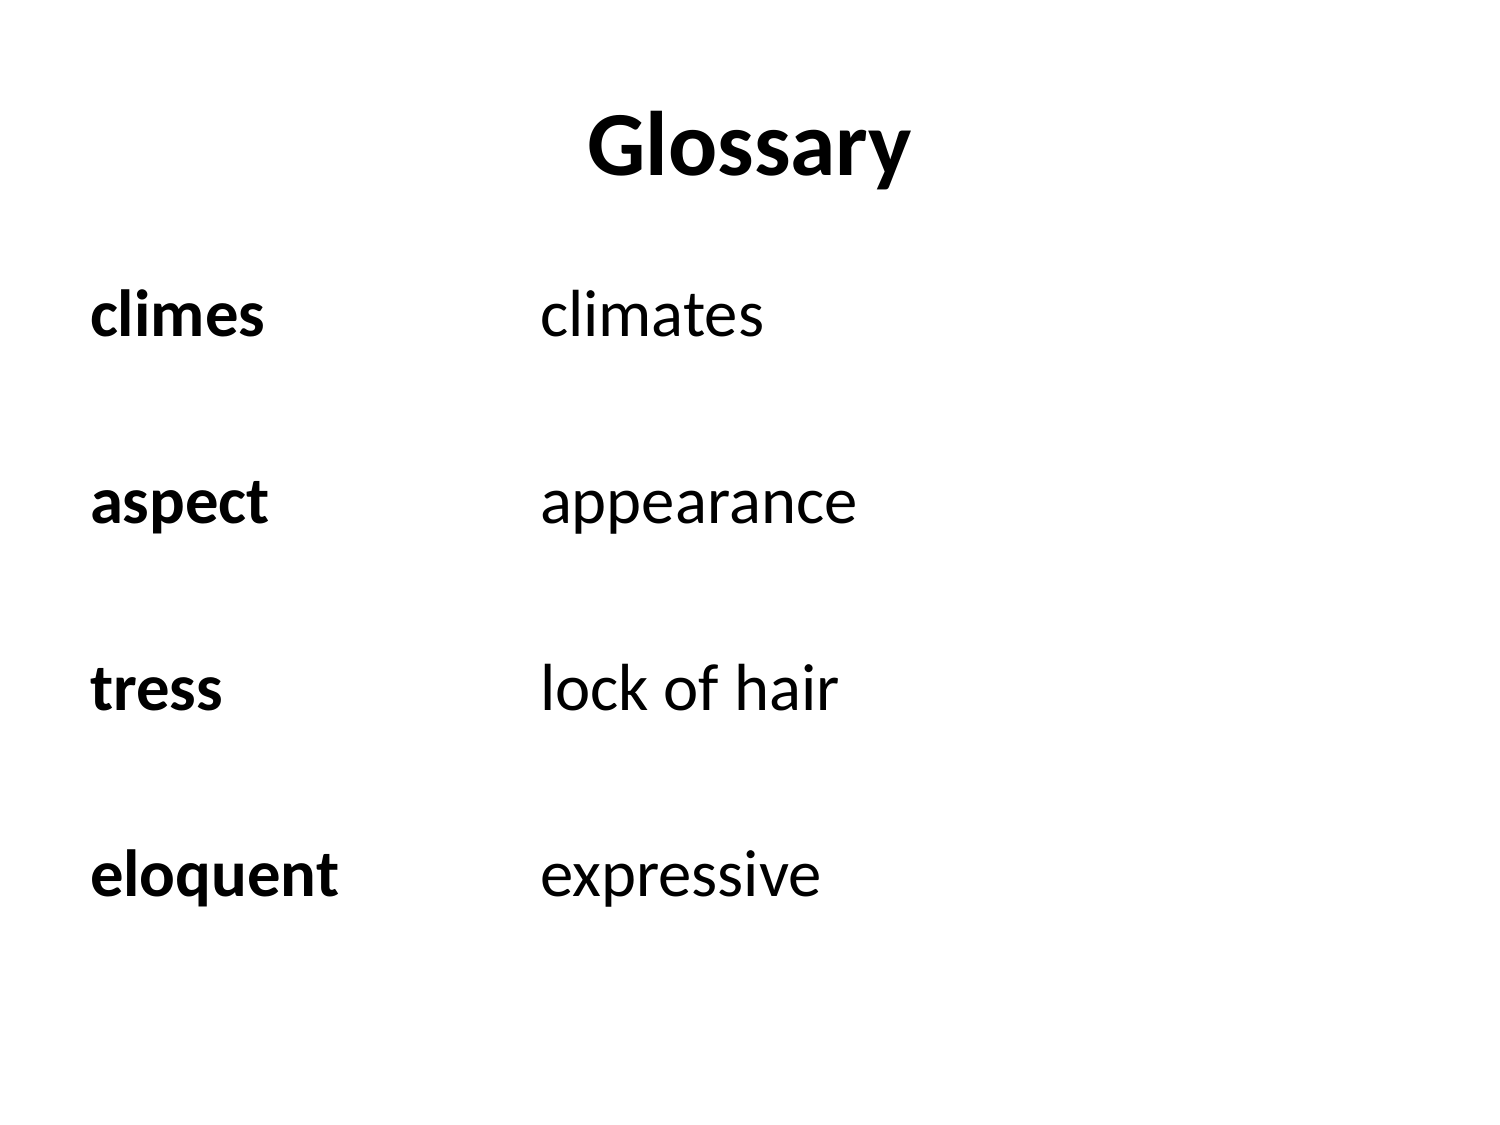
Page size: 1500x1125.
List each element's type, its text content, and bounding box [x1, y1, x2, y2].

title Glossary [75, 45, 1425, 233]
list climes climates aspect appearance tress lock of hair eloquent expressive [75, 262, 1425, 1005]
